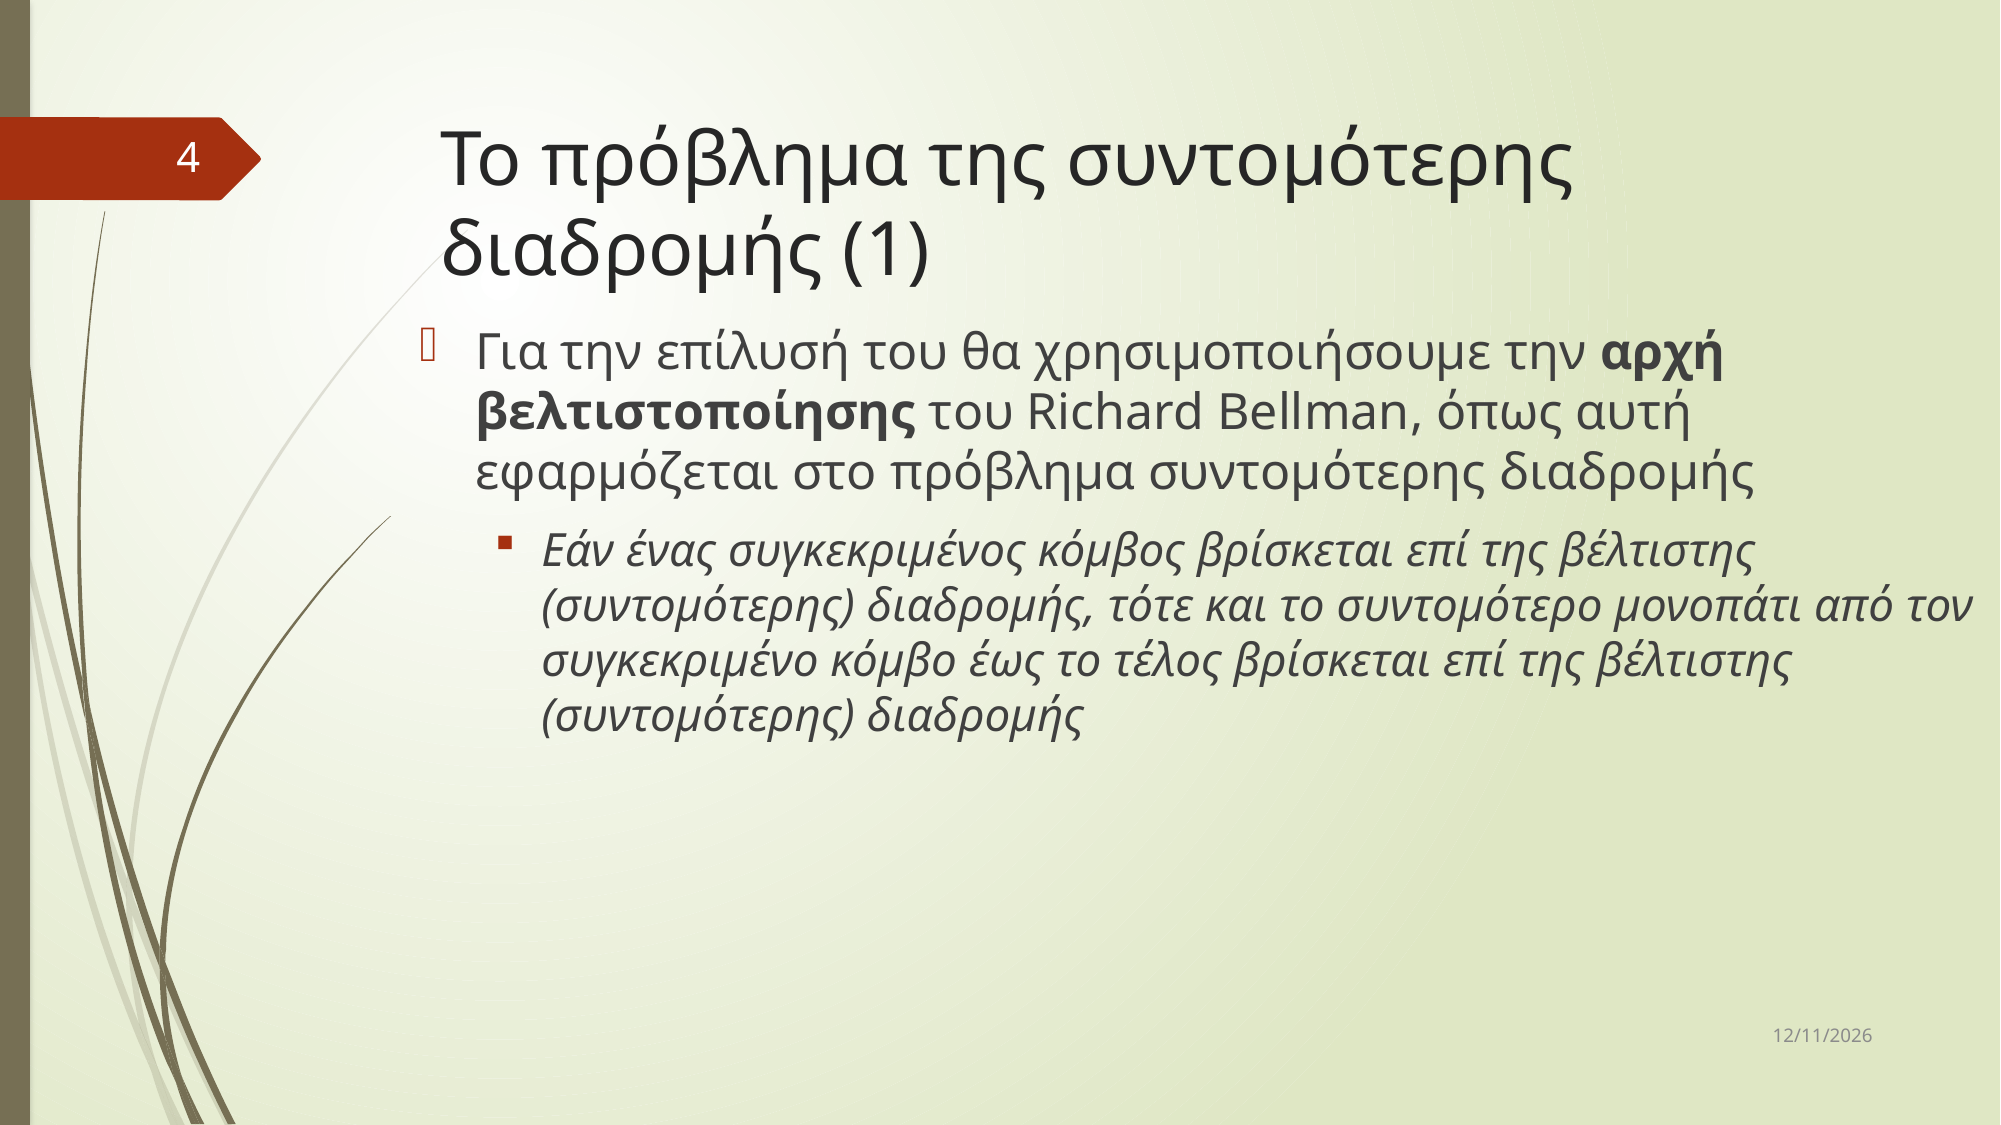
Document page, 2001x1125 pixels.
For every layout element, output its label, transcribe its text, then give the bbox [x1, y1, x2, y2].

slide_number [1699, 1005, 1888, 1067]
list Για την επίλυσή του θα χρησιμοποιήσουμε την αρχή βελτιστοποίησης του Richard Bellman, όπως αυτή εφαρμόζεται στο πρόβλημα συντομότερης διαδρομής Εάν ένας συγκεκριμένος κόμβος βρίσκεται επί της βέλτιστης (συντομότερης) διαδρομής, τότε και το συντομότερο μονοπάτι από τον συγκεκριμένο κόμβο έως το τέλος βρίσκεται επί της βέλτιστης (συντομότερης) διαδρομής [404, 312, 2000, 1113]
title Το πρόβλημα της συντομότερης διαδρομής (1) [425, 102, 1888, 312]
slide_number 4 [87, 129, 216, 190]
